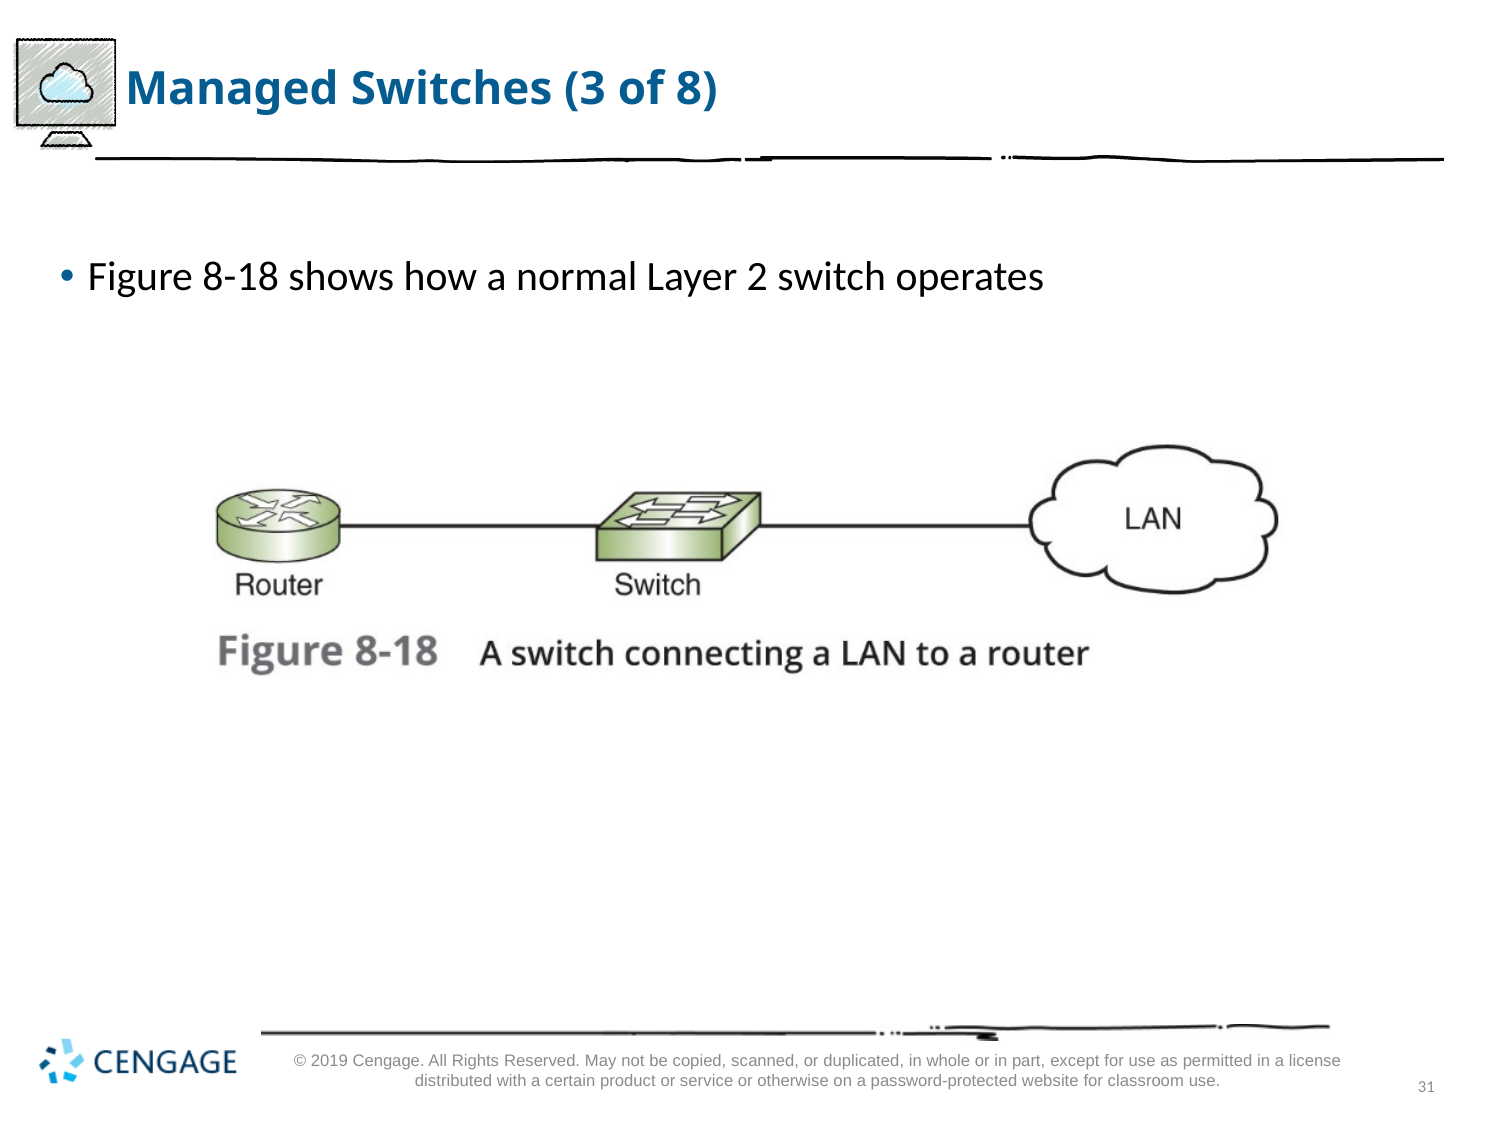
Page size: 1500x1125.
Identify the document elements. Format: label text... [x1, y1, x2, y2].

picture [13, 36, 117, 151]
picture [212, 440, 1282, 679]
title Managed Switches (3 of 8) [125, 66, 1442, 116]
picture [95, 155, 1444, 163]
footer © 2019 Cengage. All Rights Reserved. May not be copied, scanned, or duplicated, in whole or in part, except for use as permitted in a license distributed with a certain product or service or otherwise on a password-protected website for classroom use. [262, 1050, 1375, 1091]
picture [261, 1024, 1331, 1041]
list Figure 8-18 shows how a normal Layer 2 switch operates [59, 252, 1441, 301]
picture [19, 1025, 249, 1096]
